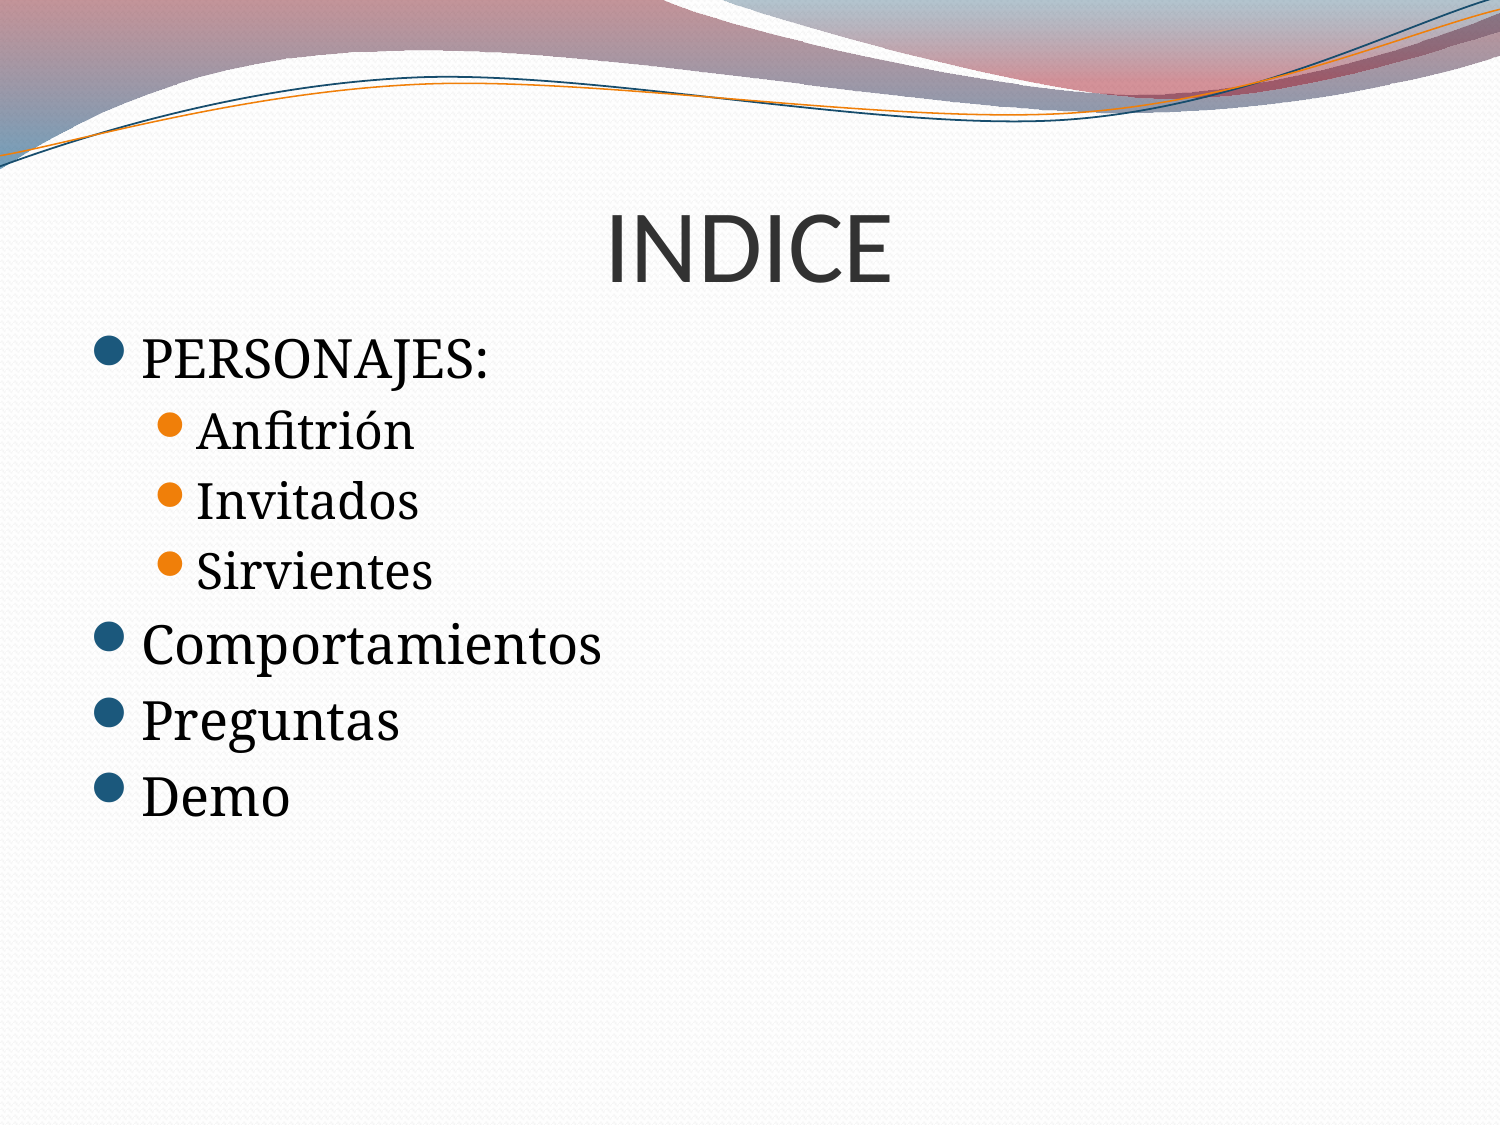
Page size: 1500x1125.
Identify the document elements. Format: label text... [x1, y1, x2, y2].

title INDICE [75, 115, 1425, 303]
list PERSONAJES: Anfitrión Invitados Sirvientes Comportamientos Preguntas Demo [75, 317, 1425, 1038]
